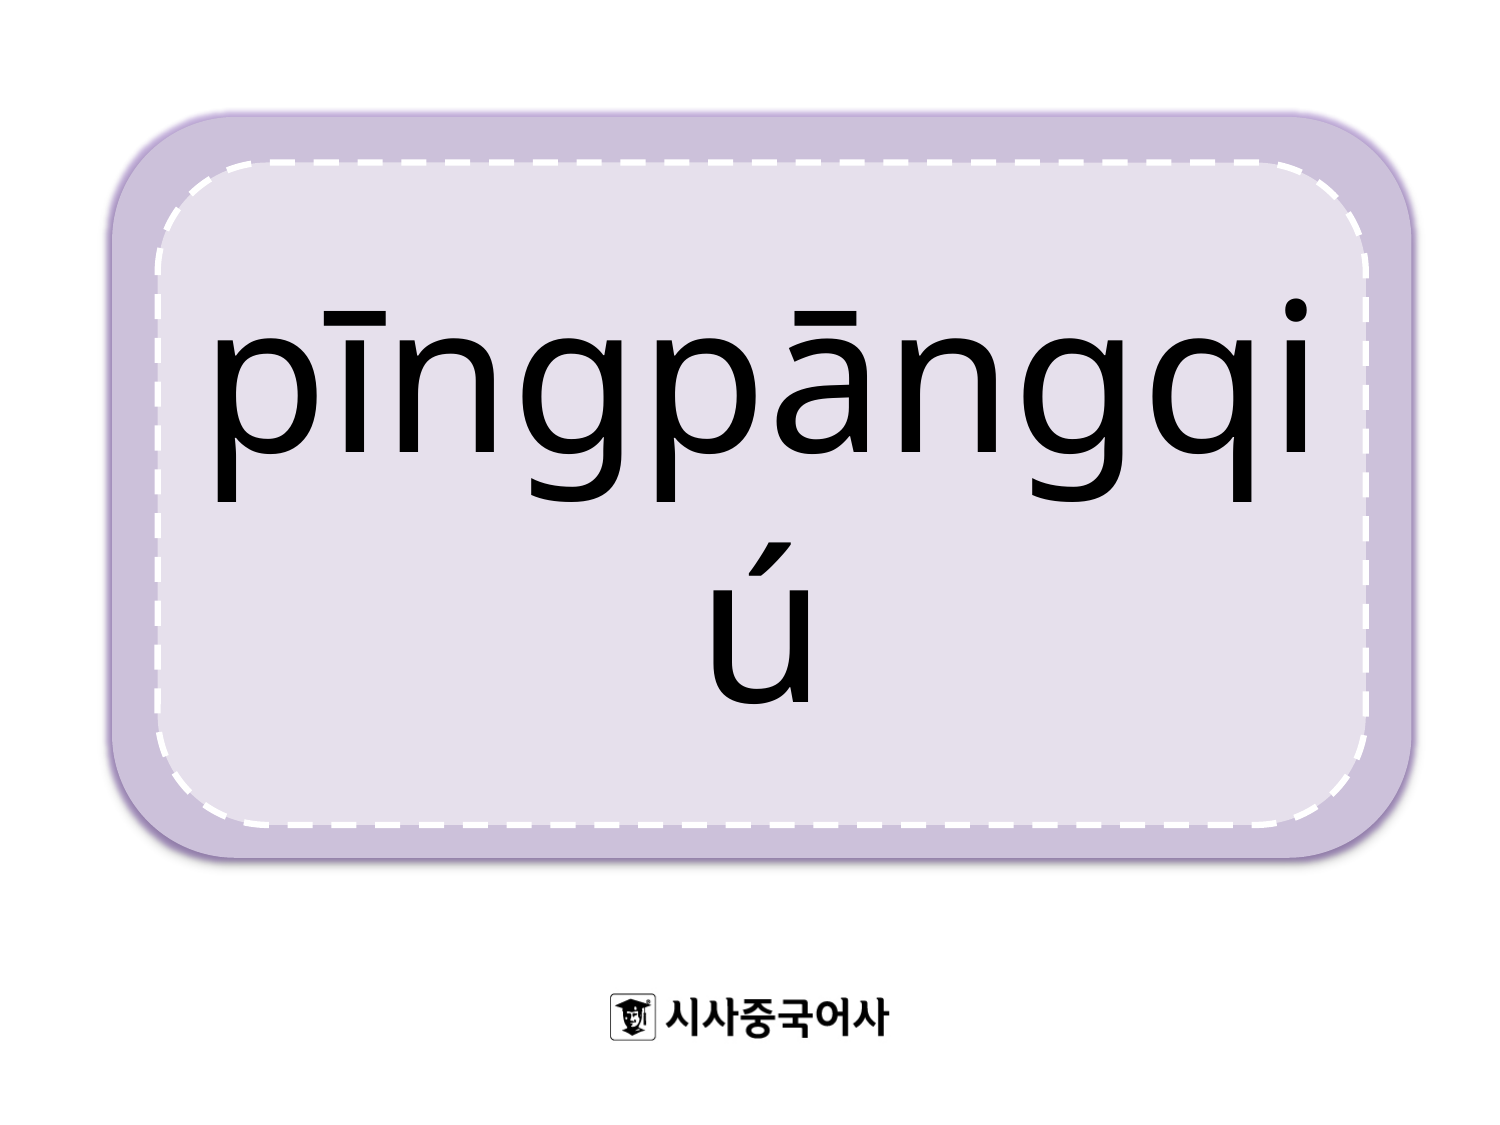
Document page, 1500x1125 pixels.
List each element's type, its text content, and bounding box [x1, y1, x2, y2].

picture [602, 987, 898, 1047]
text_box pīngpāngqiú [157, 162, 1366, 825]
